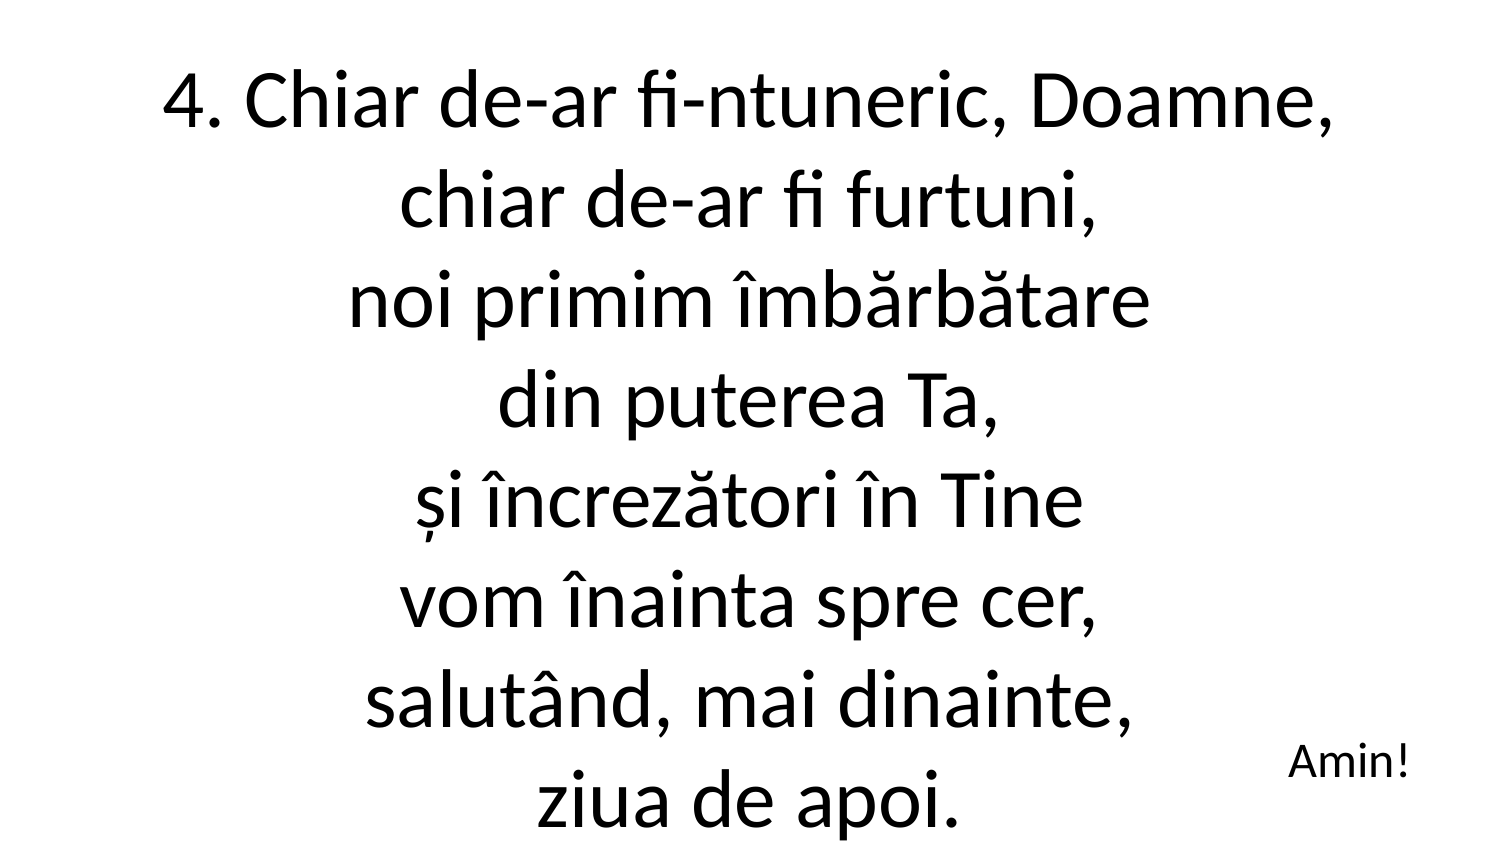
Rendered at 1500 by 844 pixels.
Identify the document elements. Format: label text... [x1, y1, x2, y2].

text_box Amin! [1273, 674, 1427, 795]
text_box 4. Chiar de-ar fi-ntuneric, Doamne, chiar de-ar fi furtuni, noi primim îmbărbătare din puterea Ta, și încrezători în Tine vom înainta spre cer, salutând, mai dinainte, ziua de apoi. [147, 0, 1353, 844]
